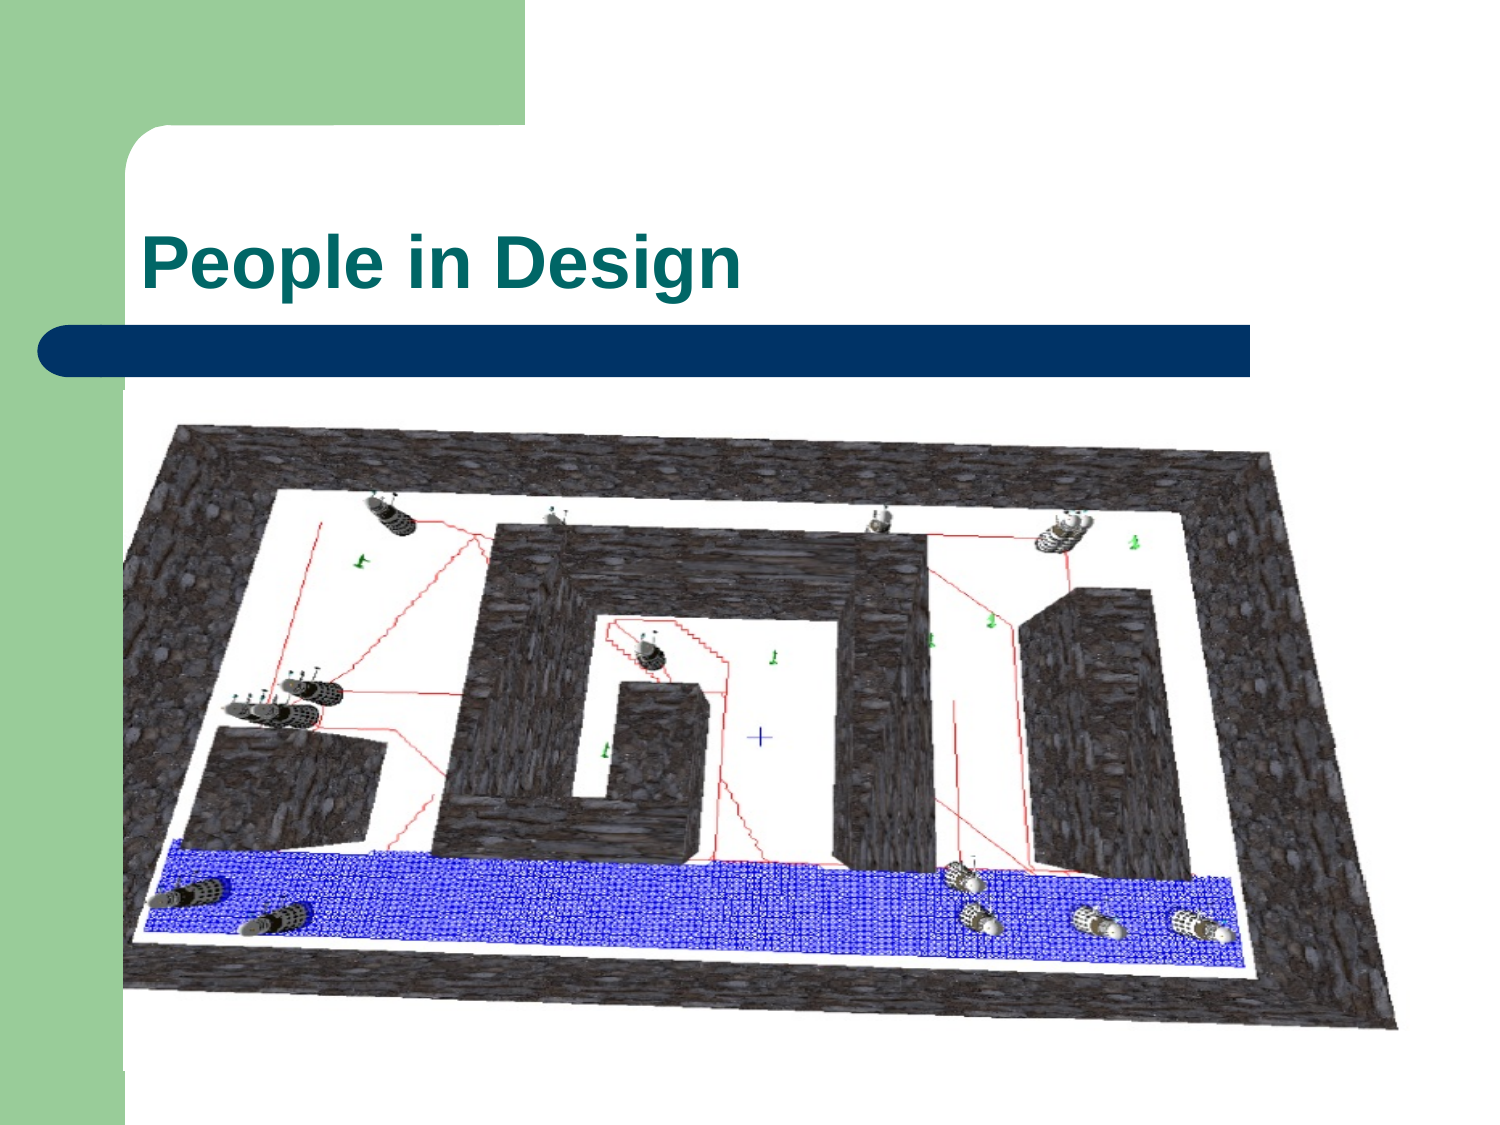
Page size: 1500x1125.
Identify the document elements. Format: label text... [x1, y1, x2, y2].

picture [123, 390, 1448, 1071]
title People in Design [124, 124, 1426, 313]
